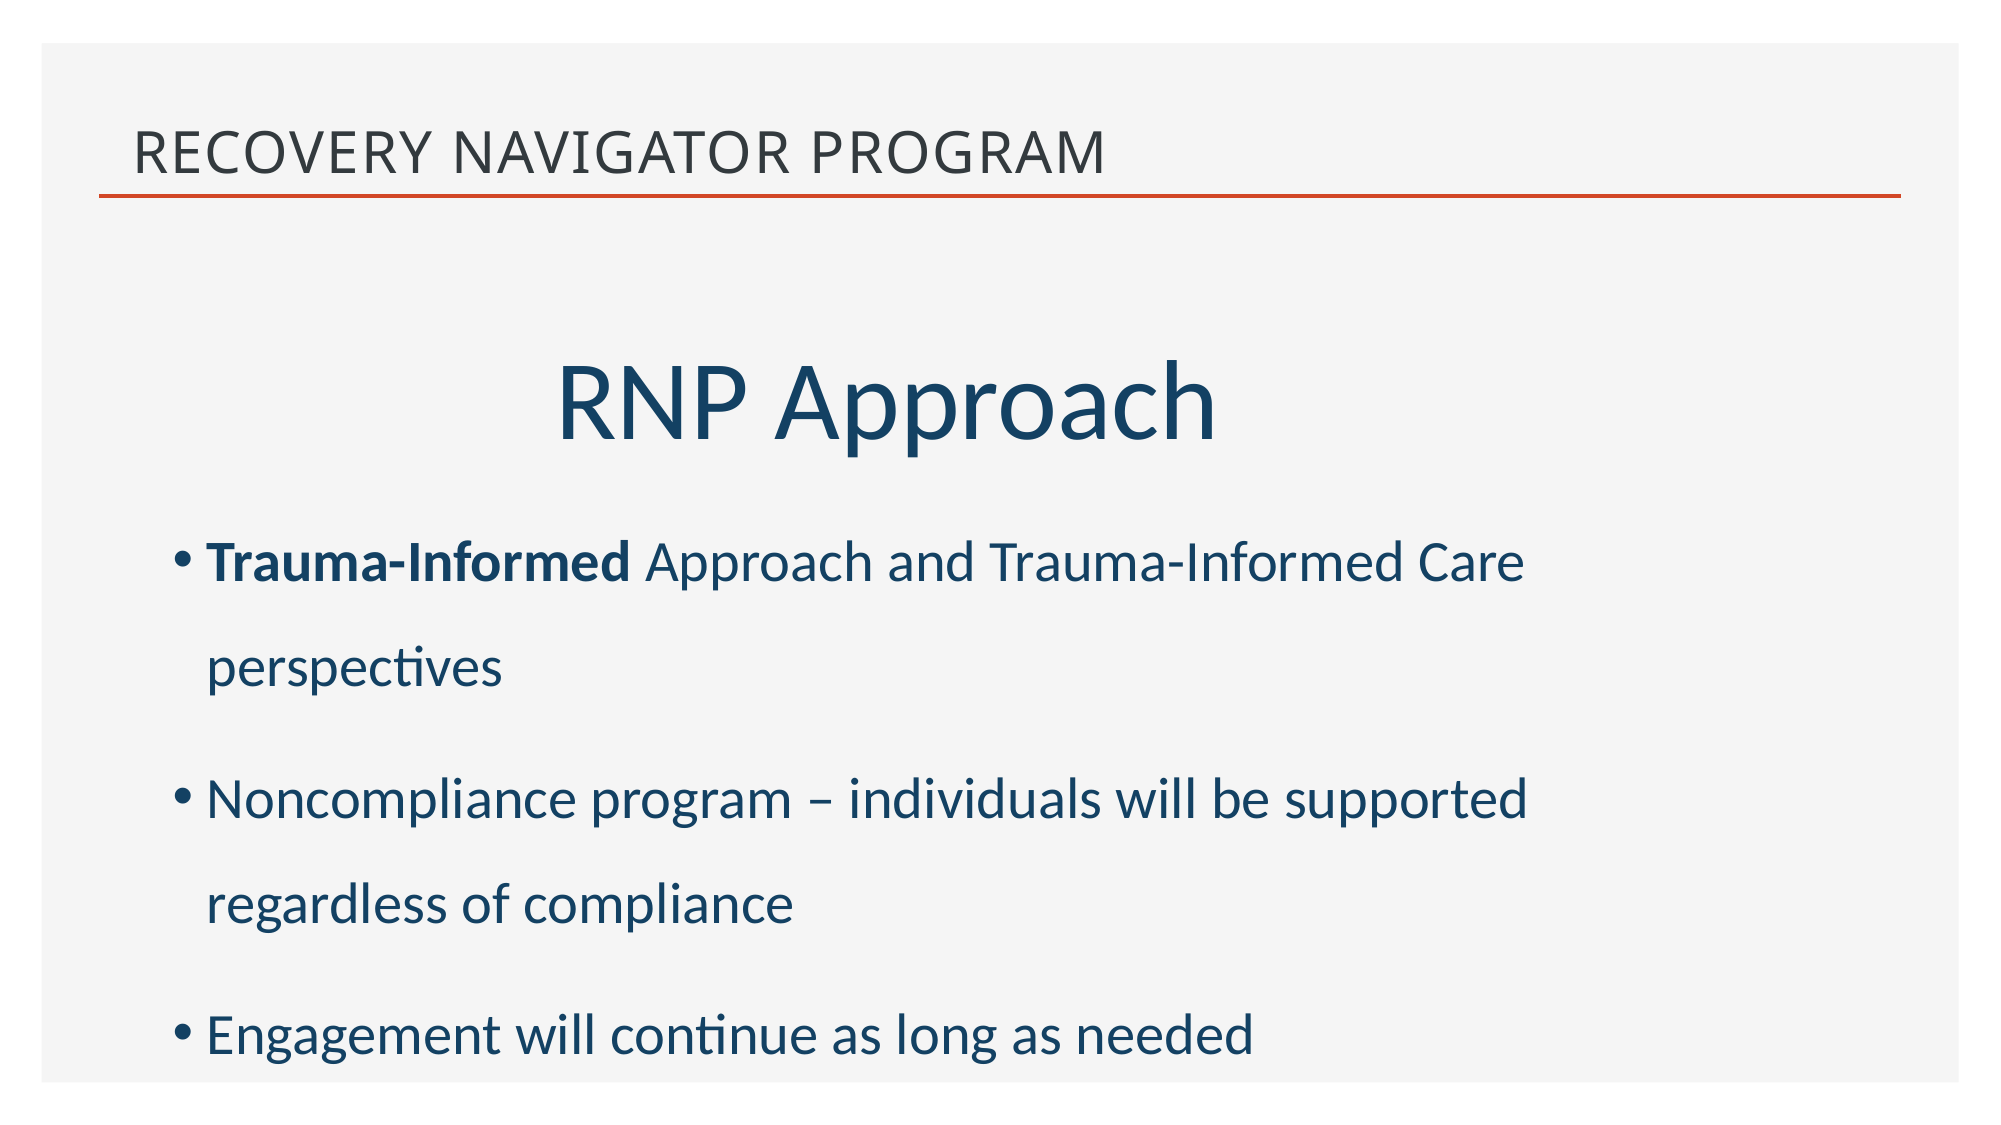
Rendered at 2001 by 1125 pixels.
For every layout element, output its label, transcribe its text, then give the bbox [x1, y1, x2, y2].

title Recovery Navigator Program [117, 86, 1246, 192]
text_box RNP Approach Trauma-Informed Approach and Trauma-Informed Care perspectives Noncompliance program – individuals will be supported regardless of compliance Engagement will continue as long as needed [88, 250, 1687, 1079]
